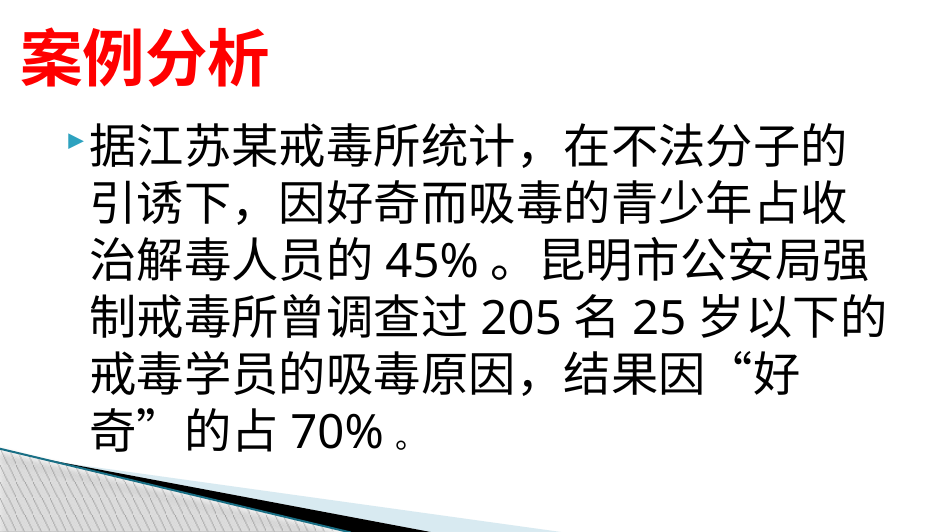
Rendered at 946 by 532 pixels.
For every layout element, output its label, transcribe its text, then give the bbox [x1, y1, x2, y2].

list 据江苏某戒毒所统计，在不法分子的引诱下，因好奇而吸毒的青少年占收治解毒人员的45%。昆明市公安局强制戒毒所曾调查过205名25岁以下的戒毒学员的吸毒原因，结果因“好奇”的占70%。 [47, 112, 898, 463]
title 案例分析 [11, 11, 863, 101]
